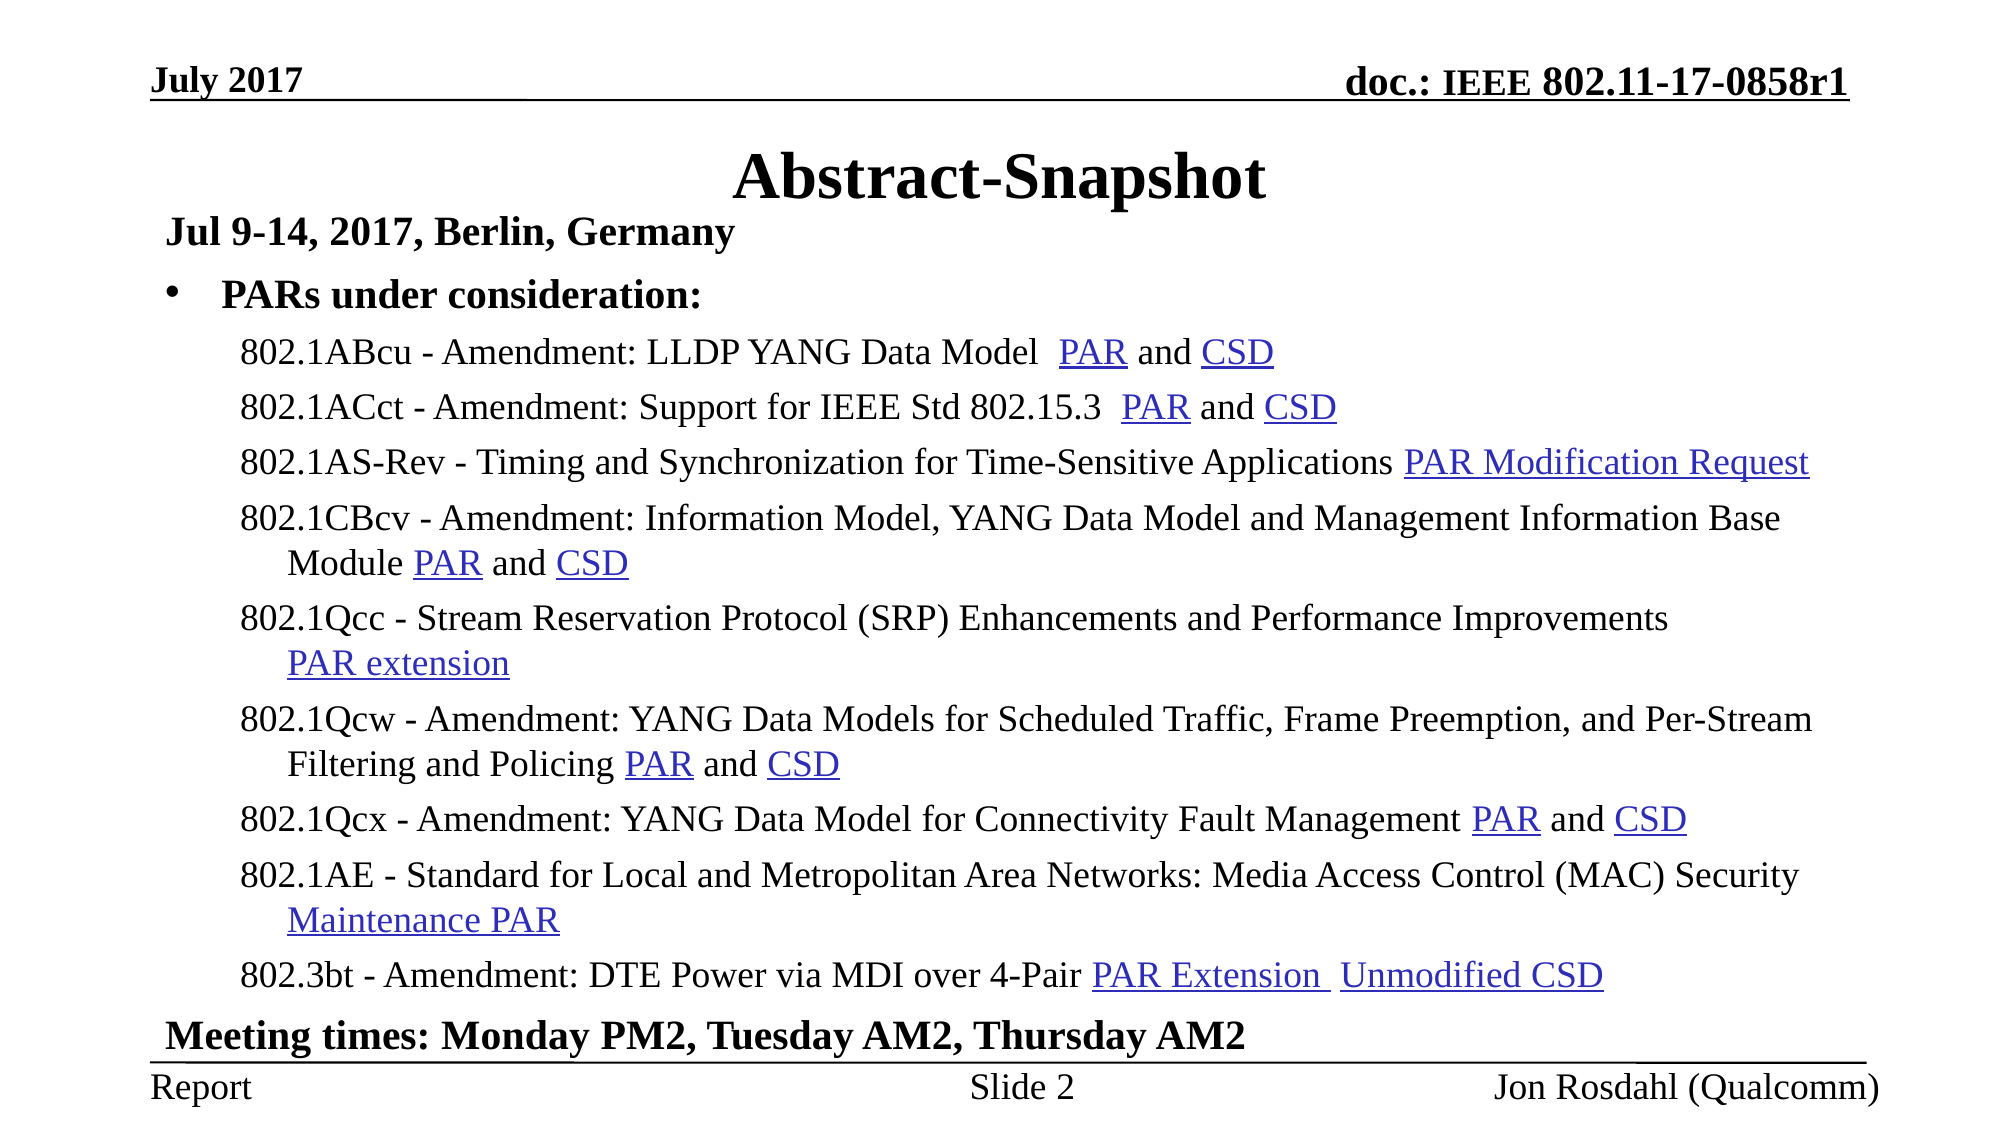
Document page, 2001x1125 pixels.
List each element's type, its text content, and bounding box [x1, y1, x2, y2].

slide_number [149, 49, 431, 100]
slide_number Slide 2 [950, 1061, 1095, 1125]
title Abstract-Snapshot [149, 112, 1850, 196]
footer Jon Rosdahl (Qualcomm) [1436, 1061, 1881, 1108]
list Jul 9-14, 2017, Berlin, Germany PARs under consideration: 802.1ABcu - Amendment: LLDP YANG Data Model PAR and CSD 802.1ACct - Amendment: Support for IEEE Std 802.15.3 PAR and CSD 802.1AS-Rev - Timing and Synchronization for Time-Sensitive Applications PAR Modification Request 802.1CBcv - Amendment: Information Model, YANG Data Model and Management Information Base Module PAR and CSD 802.1Qcc - Stream Reservation Protocol (SRP) Enhancements and Performance Improvements PAR extension 802.1Qcw - Amendment: YANG Data Models for Scheduled Traffic, Frame Preemption, and Per-Stream Filtering and Policing PAR and CSD 802.1Qcx - Amendment: YANG Data Model for Connectivity Fault Management PAR and CSD 802.1AE - Standard for Local and Metropolitan Area Networks: Media Access Control (MAC) Security Maintenance PAR 802.3bt - Amendment: DTE Power via MDI over 4-Pair PAR Extension Unmodified CSD Meeting times: Monday PM2, Tuesday AM2, Thursday AM2 [149, 196, 1881, 1063]
